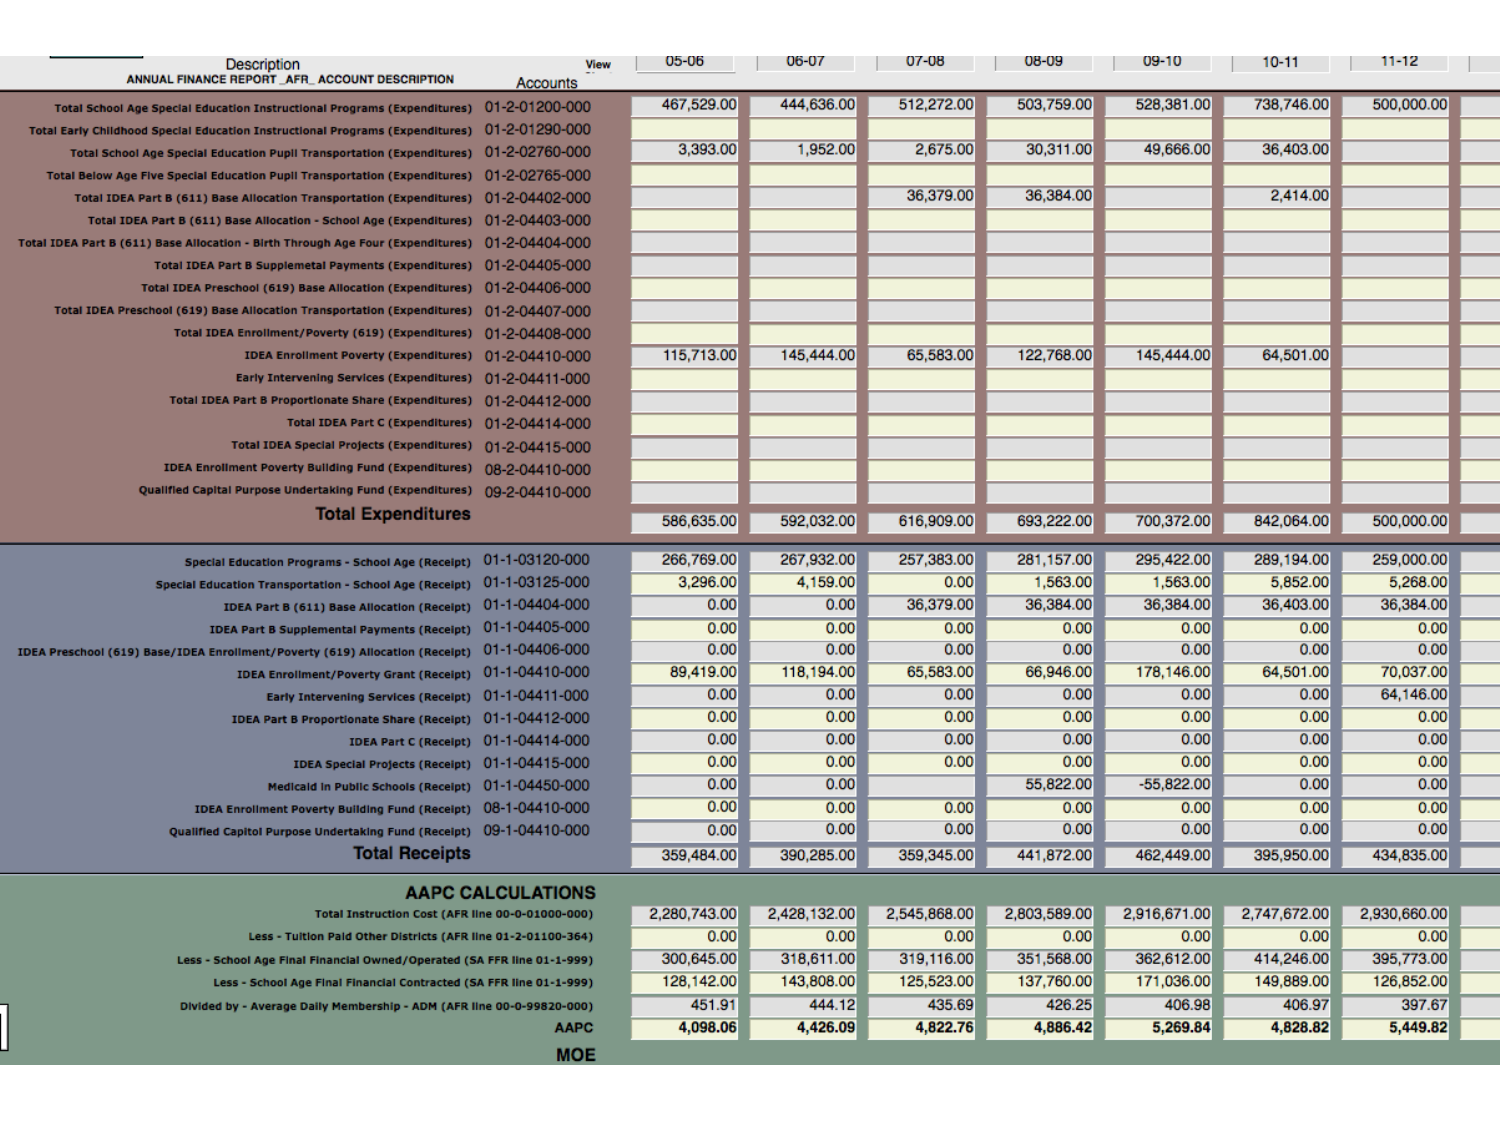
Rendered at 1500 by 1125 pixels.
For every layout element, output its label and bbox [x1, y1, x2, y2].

picture [0, 56, 1500, 1066]
